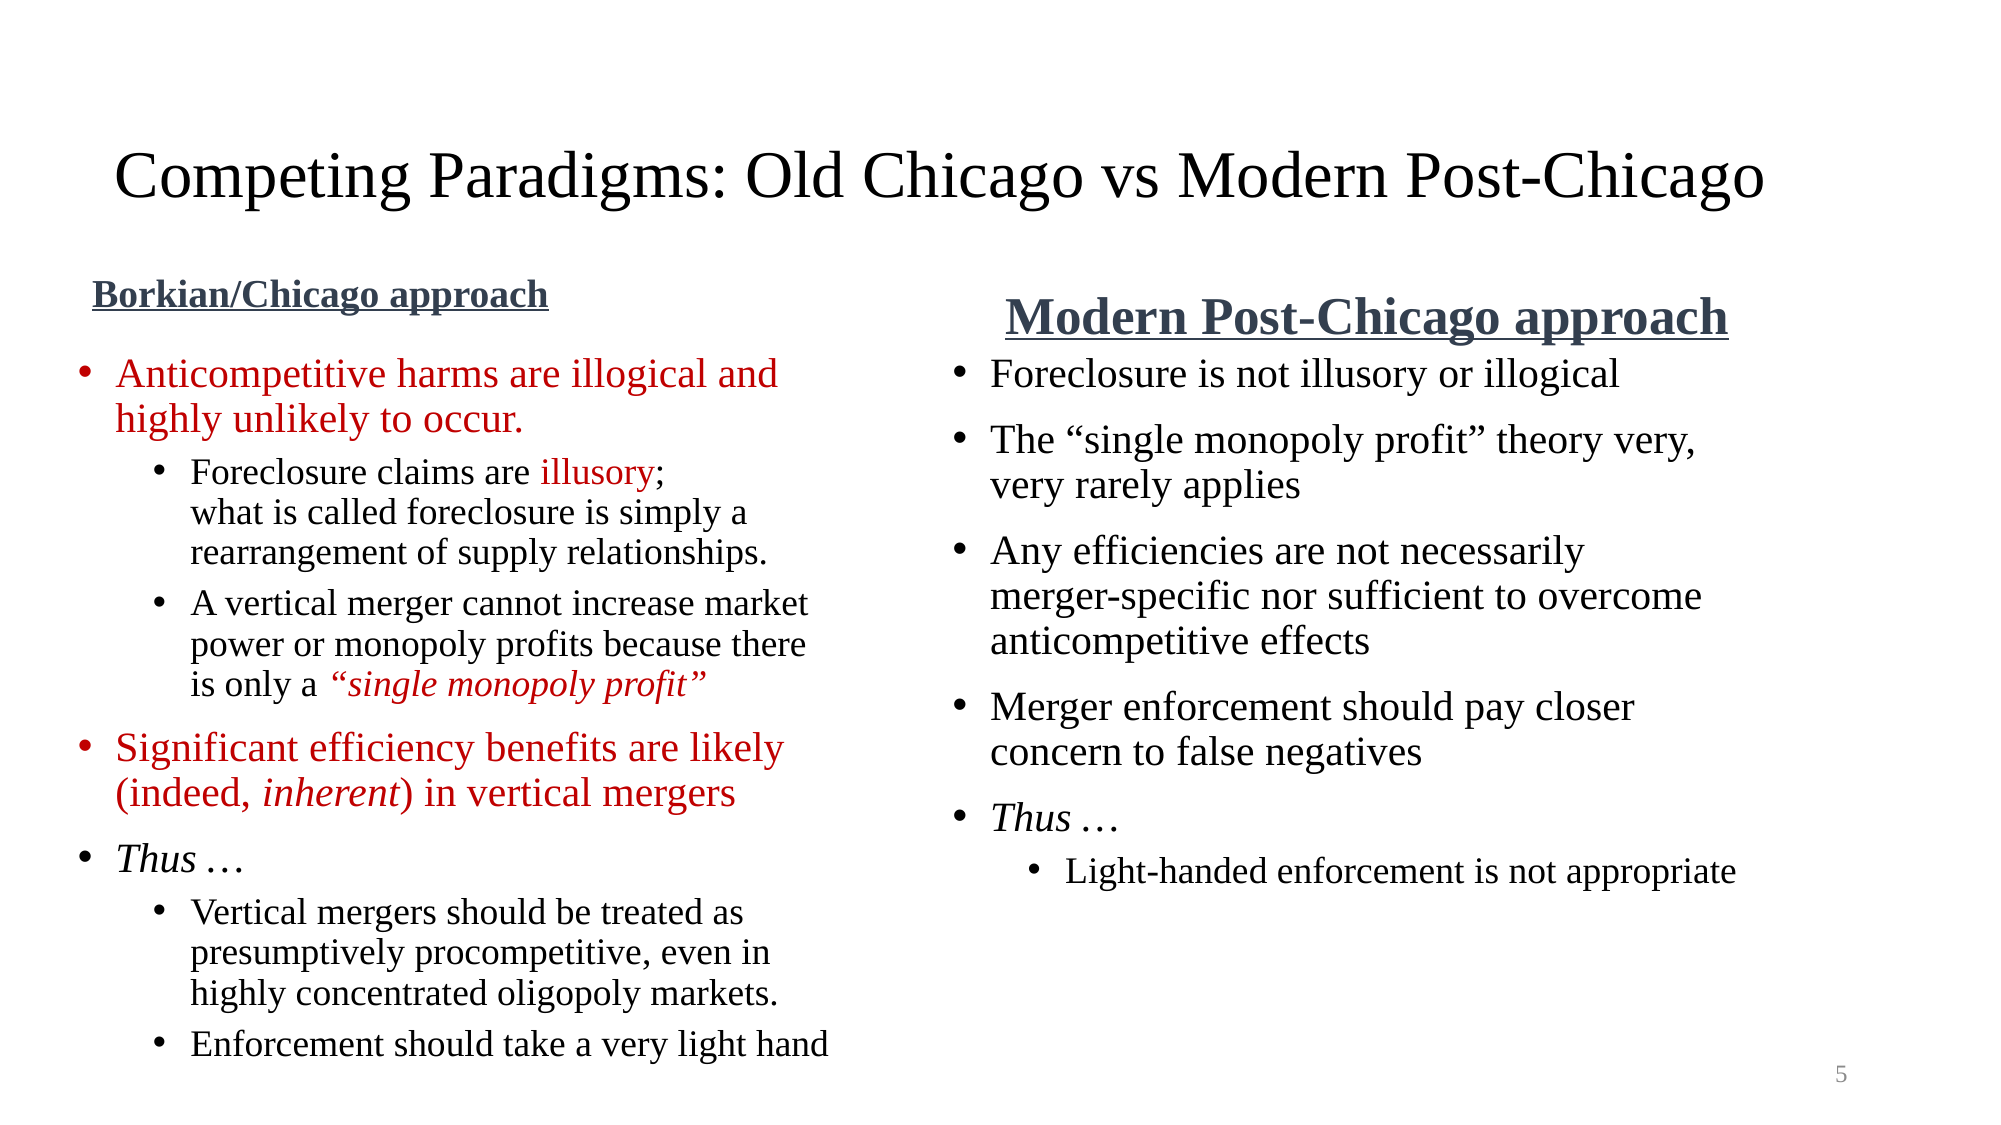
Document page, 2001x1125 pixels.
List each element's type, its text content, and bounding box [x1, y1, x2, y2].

list Foreclosure is not illusory or illogical The “single monopoly profit” theory very, very rarely applies Any efficiencies are not necessarily merger-specific nor sufficient to overcome anticompetitive effects Merger enforcement should pay closer concern to false negatives Thus … Light-handed enforcement is not appropriate [937, 343, 1793, 997]
title Competing Paradigms: Old Chicago vs Modern Post-Chicago [99, 77, 1812, 274]
slide_number 5 [1412, 1042, 1863, 1103]
list Anticompetitive harms are illogical and highly unlikely to occur. Foreclosure claims are illusory; what is called foreclosure is simply a rearrangement of supply relationships. A vertical merger cannot increase market power or monopoly profits because there is only a “single monopoly profit” Significant efficiency benefits are likely (indeed, inherent) in vertical mergers Thus … Vertical mergers should be treated as presumptively procompetitive, even in highly concentrated oligopoly markets. Enforcement should take a very light hand [62, 343, 847, 737]
list Borkian/Chicago approach [77, 239, 677, 324]
list Modern Post-Chicago approach [990, 281, 1793, 343]
